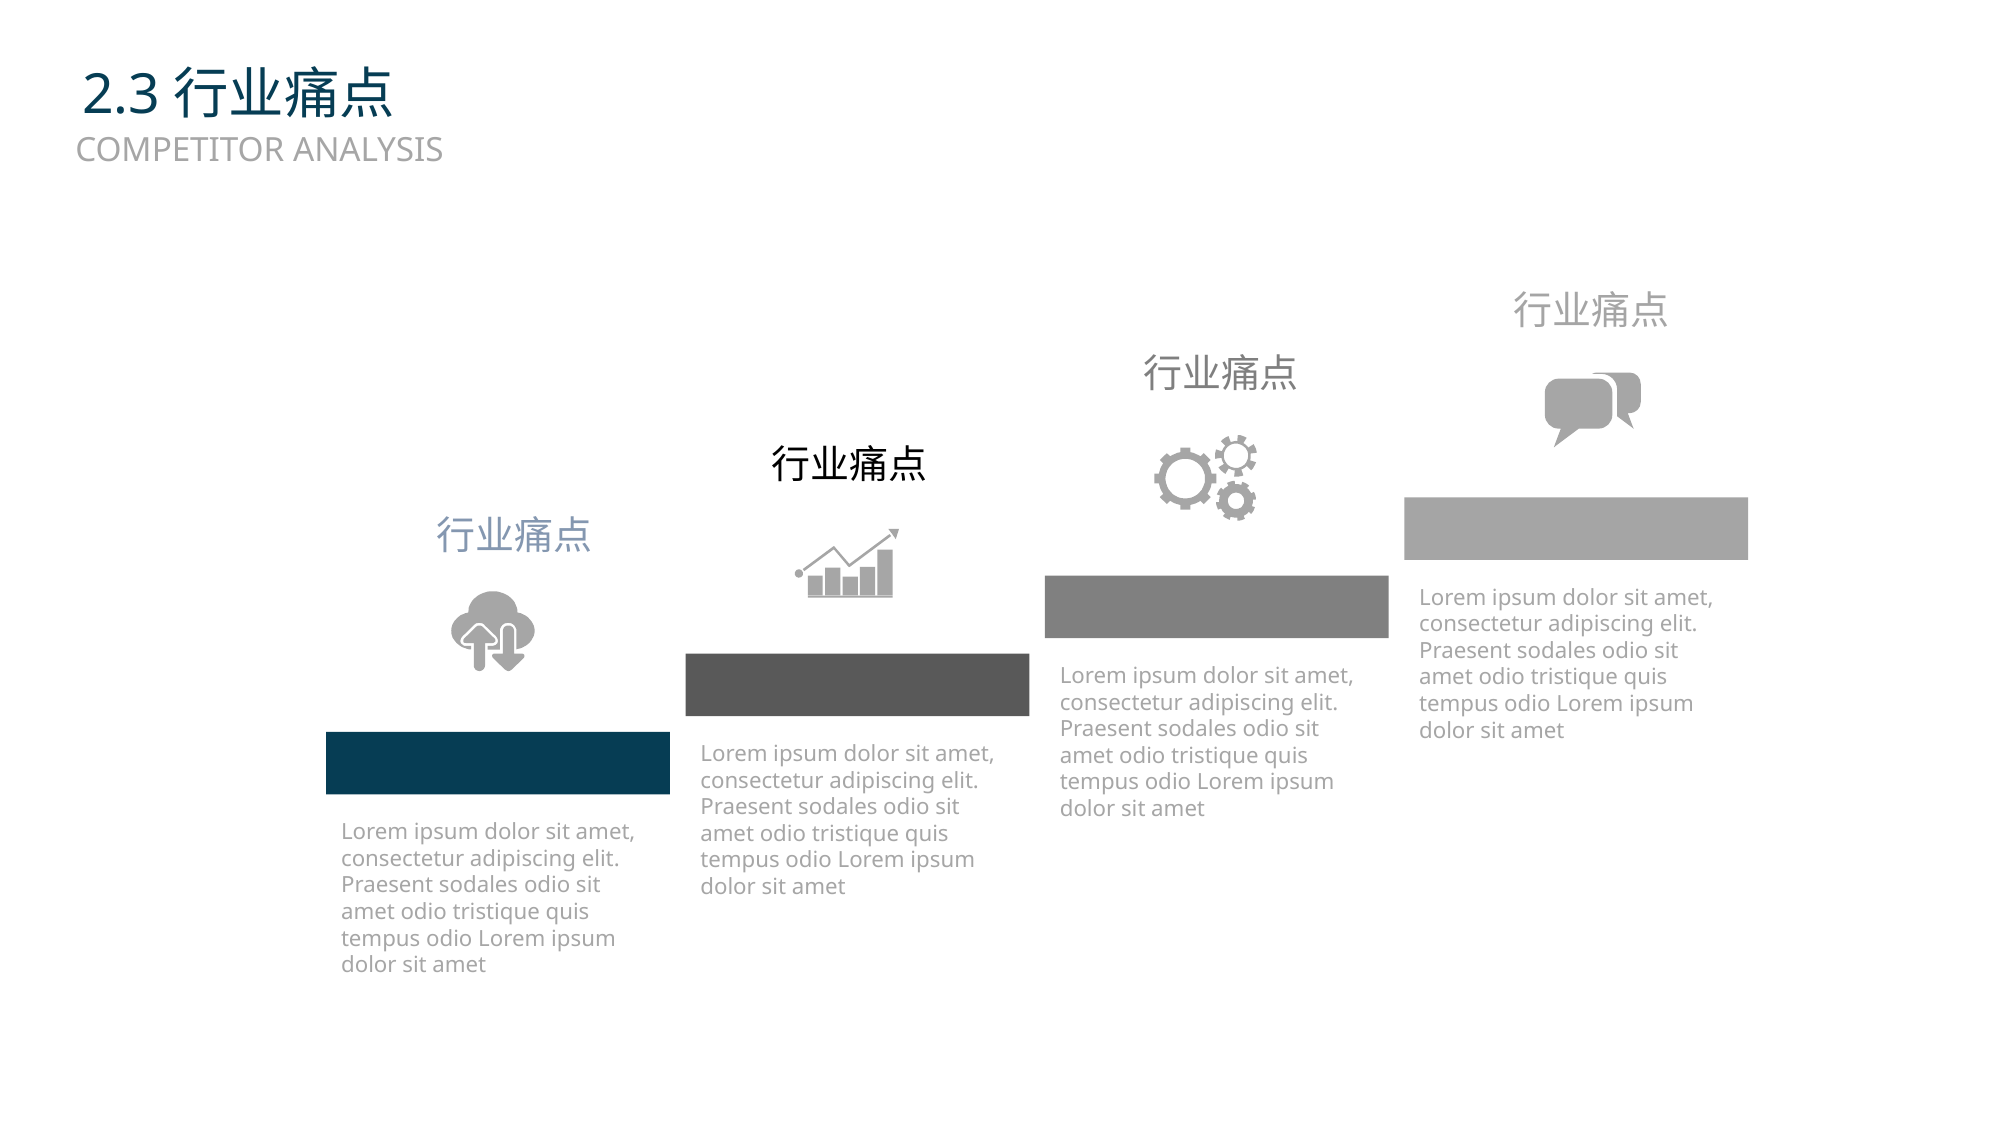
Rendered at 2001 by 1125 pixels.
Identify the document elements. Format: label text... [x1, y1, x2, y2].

text_box 2.3行业痛点 [67, 50, 411, 133]
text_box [685, 432, 1030, 882]
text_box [326, 503, 670, 960]
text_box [1044, 341, 1389, 804]
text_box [1404, 278, 1749, 726]
text_box COMPETITOR ANALYSIS [60, 120, 459, 176]
